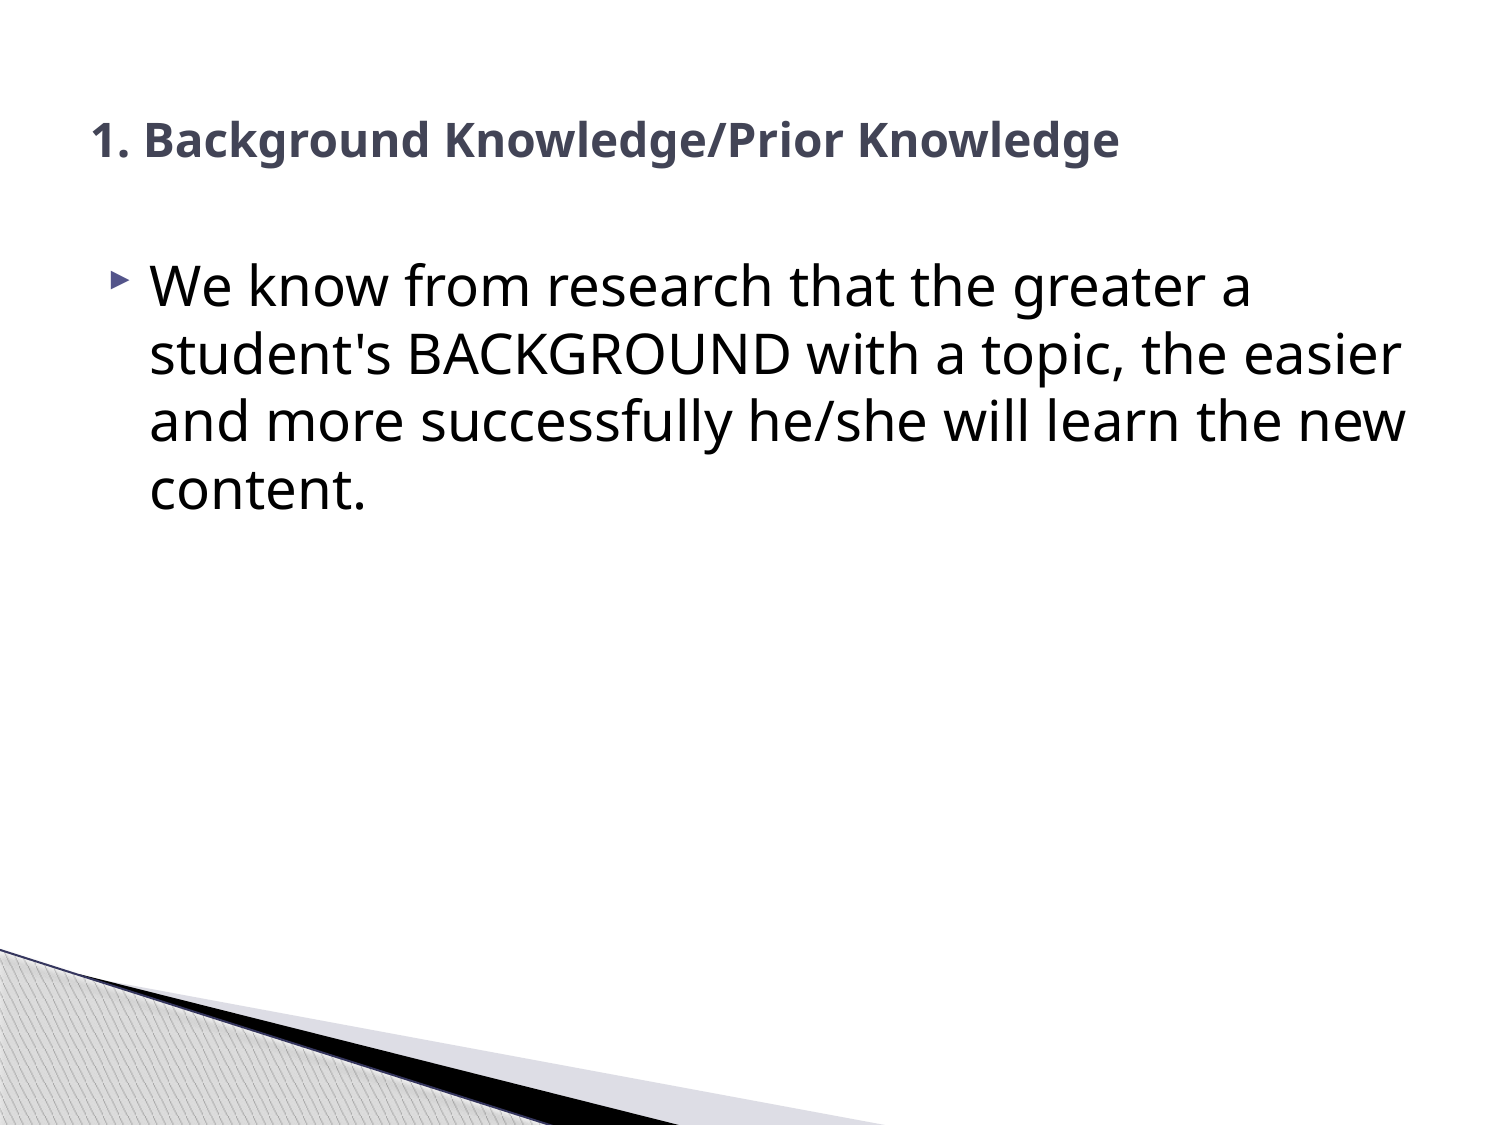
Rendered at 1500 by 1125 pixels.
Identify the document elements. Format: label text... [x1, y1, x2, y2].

title 1. Background Knowledge/Prior Knowledge [75, 45, 1425, 233]
list We know from research that the greater a student's BACKGROUND with a topic, the easier and more successfully he/she will learn the new content. [75, 243, 1425, 986]
